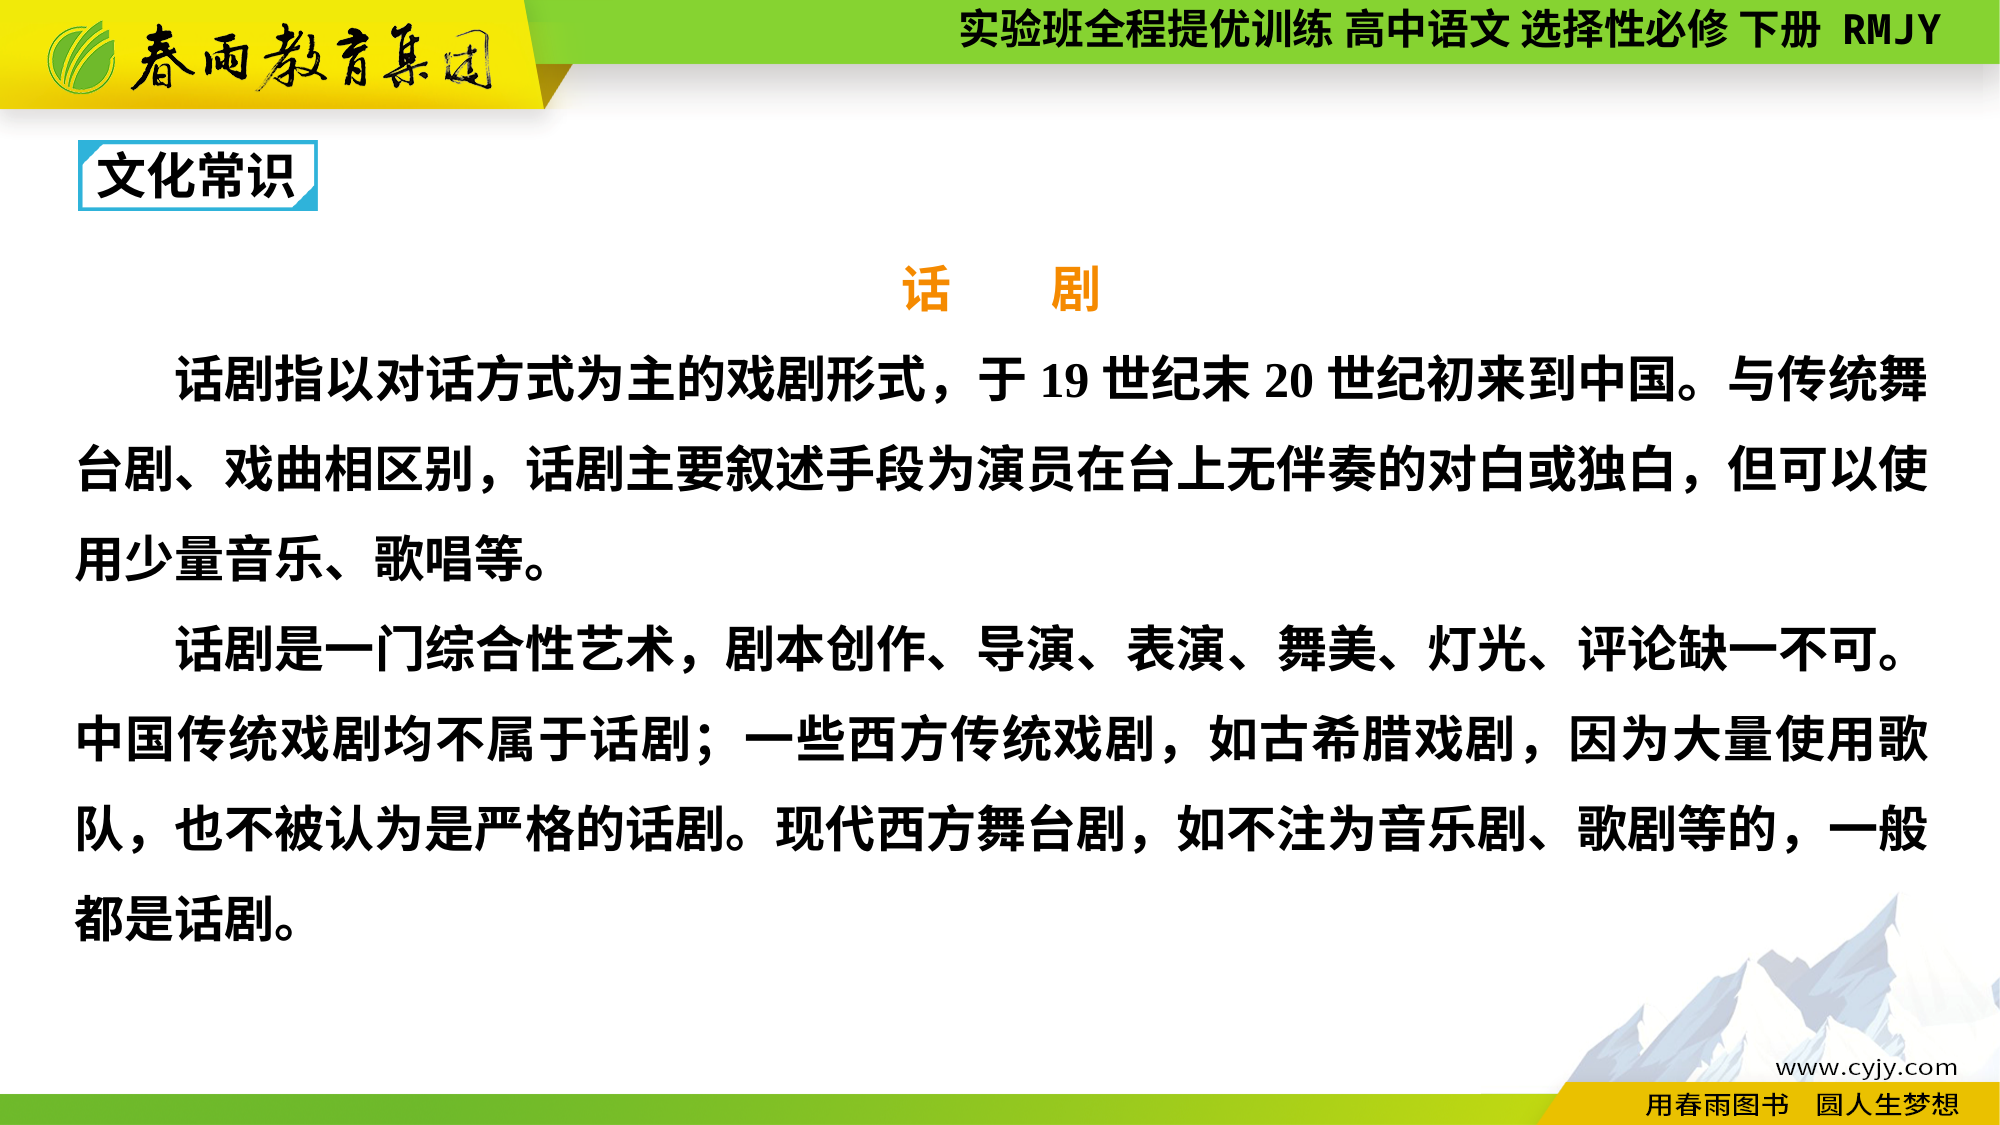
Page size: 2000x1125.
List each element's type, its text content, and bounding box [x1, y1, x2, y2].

list 话 剧 话剧指以对话方式为主的戏剧形式，于19世纪末20世纪初来到中国。与传统舞台剧、戏曲相区别，话剧主要叙述手段为演员在台上无伴奏的对白或独白，但可以使用少量音乐、歌唱等。 话剧是一门综合性艺术，剧本创作、导演、表演、舞美、灯光、评论缺一不可。中国传统戏剧均不属于话剧；一些西方传统戏剧，如古希腊戏剧，因为大量使用歌队，也不被认为是严格的话剧。现代西方舞台剧，如不注为音乐剧、歌剧等的，一般都是话剧。 [59, 219, 1944, 963]
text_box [78, 136, 319, 214]
picture [0, 0, 2000, 1125]
